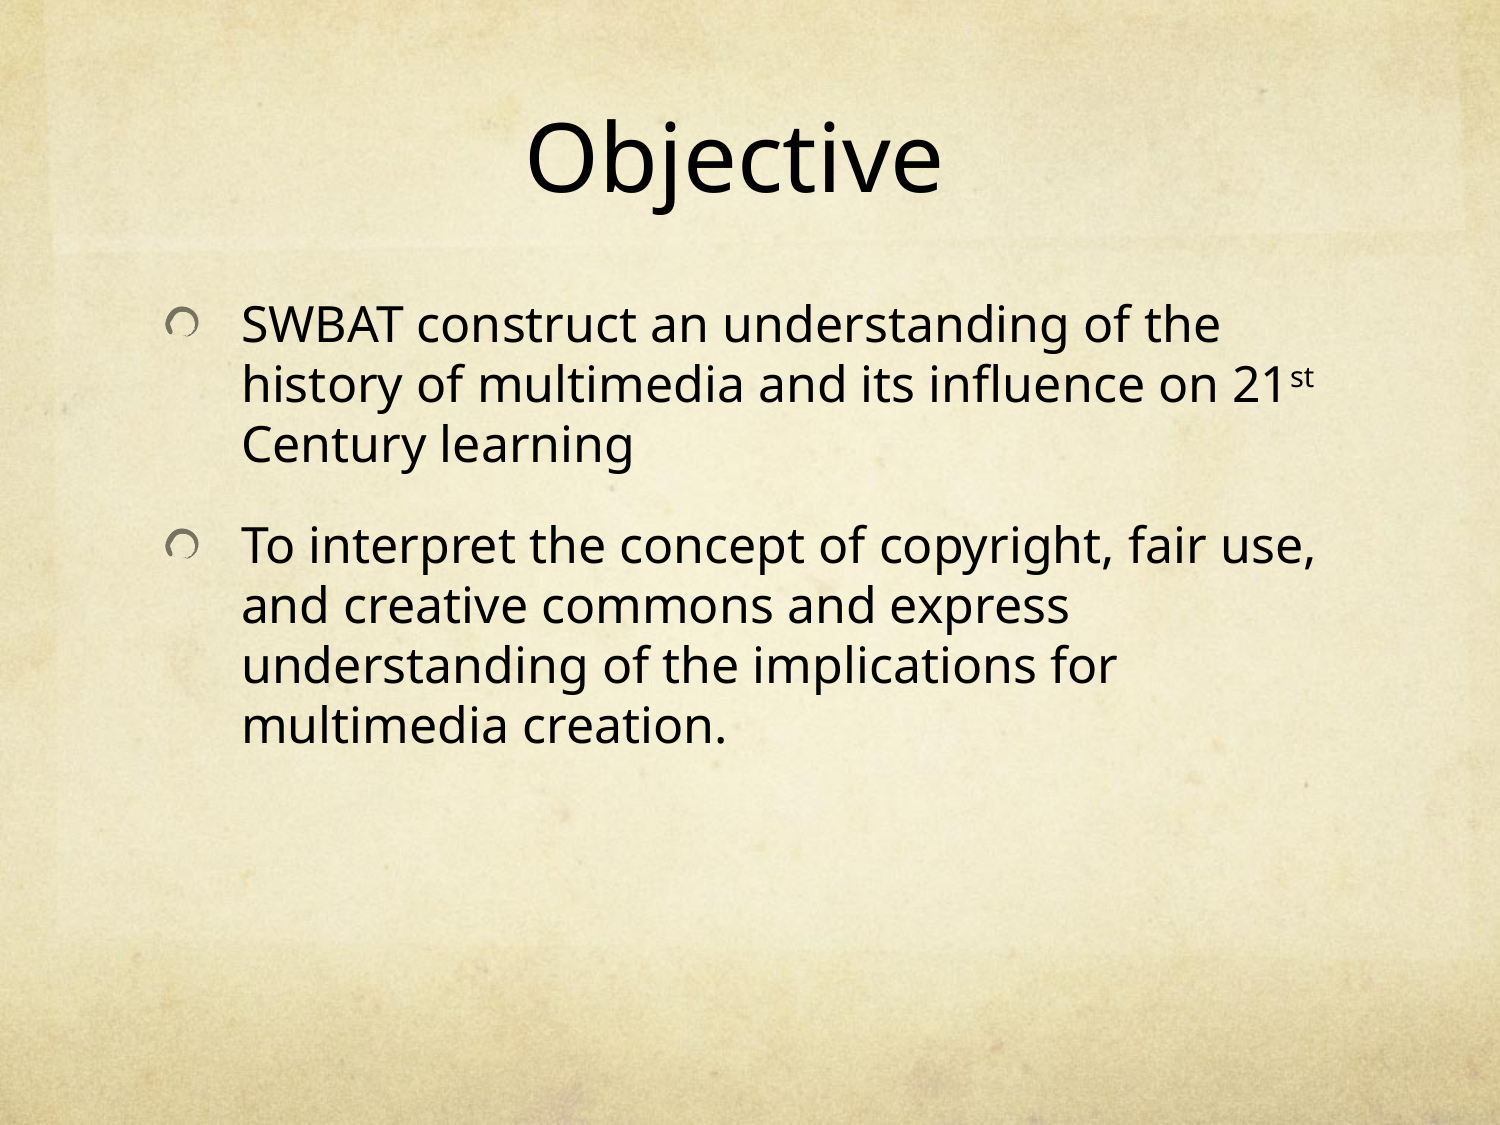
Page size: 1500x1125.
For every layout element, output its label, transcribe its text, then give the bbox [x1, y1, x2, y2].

list SWBAT construct an understanding of the history of multimedia and its influence on 21st Century learning To interpret the concept of copyright, fair use, and creative commons and express understanding of the implications for multimedia creation. [150, 284, 1350, 950]
title Objective [150, 82, 1350, 225]
picture [0, 0, 1500, 1125]
